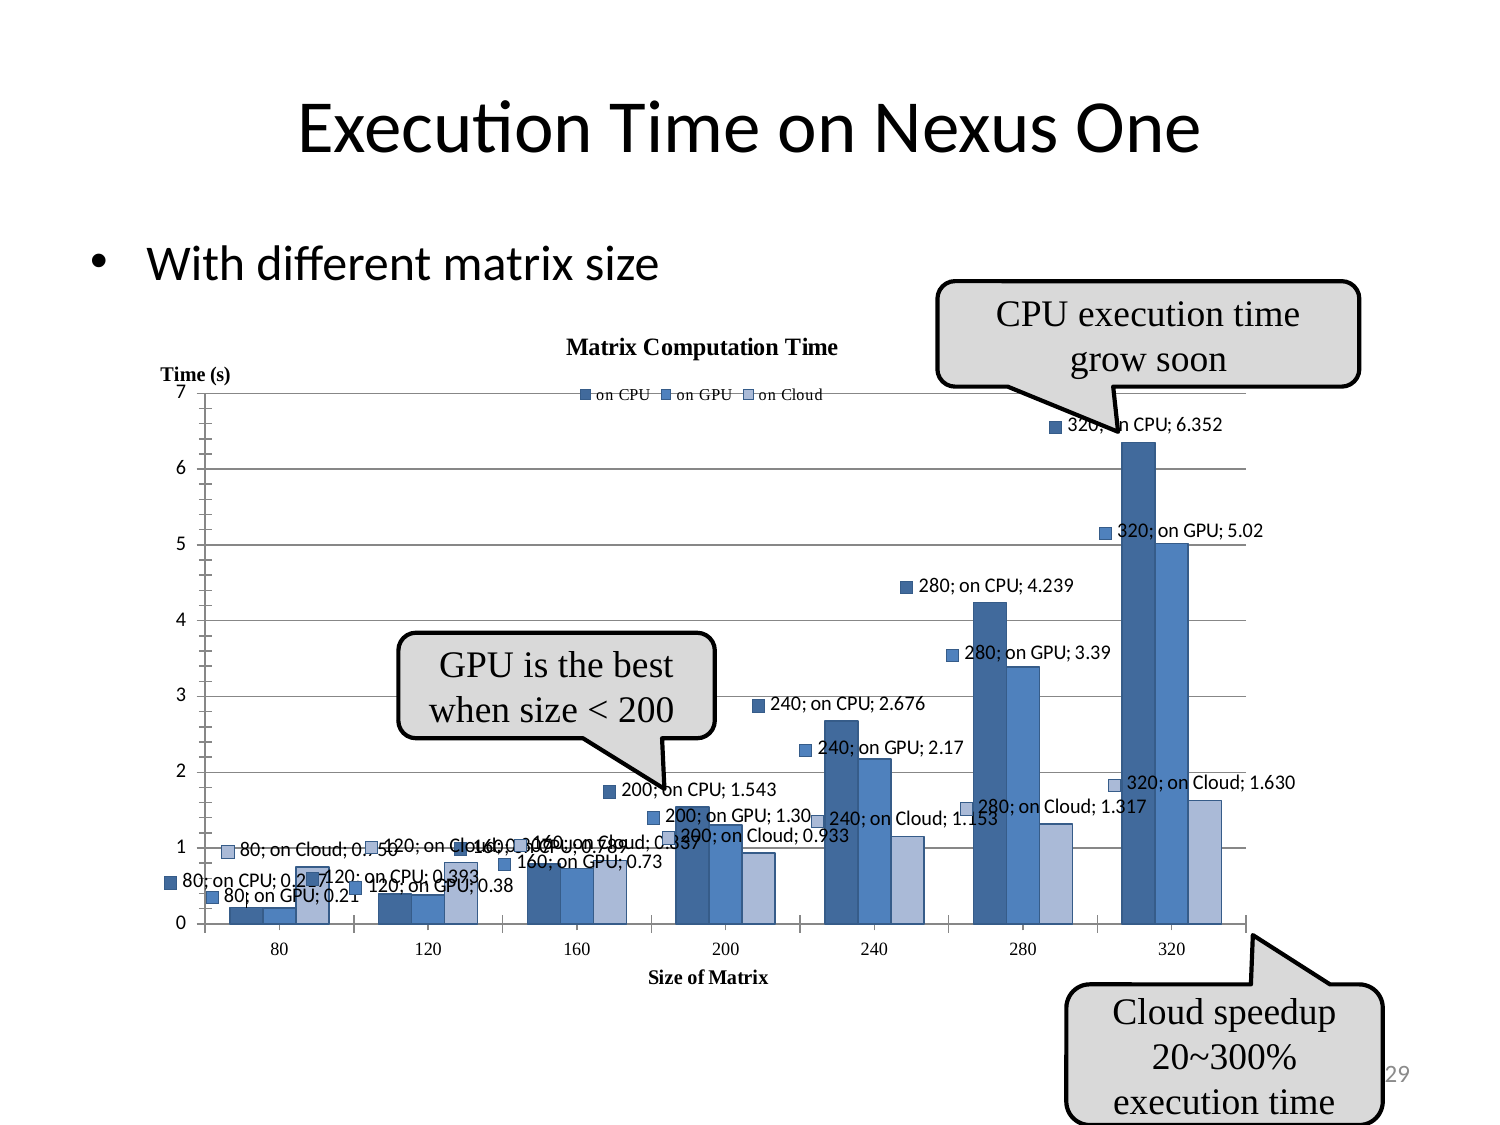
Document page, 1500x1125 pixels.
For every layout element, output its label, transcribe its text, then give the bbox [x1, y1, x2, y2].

list With different matrix size [75, 222, 1425, 1005]
text_box CPU execution time grow soon [935, 279, 1362, 389]
title Execution Time on Nexus One [75, 45, 1425, 200]
chart [140, 304, 1301, 997]
text_box Cloud speedup 20~300% execution time [1064, 966, 1385, 1125]
slide_number 29 [1385, 1042, 1425, 1103]
